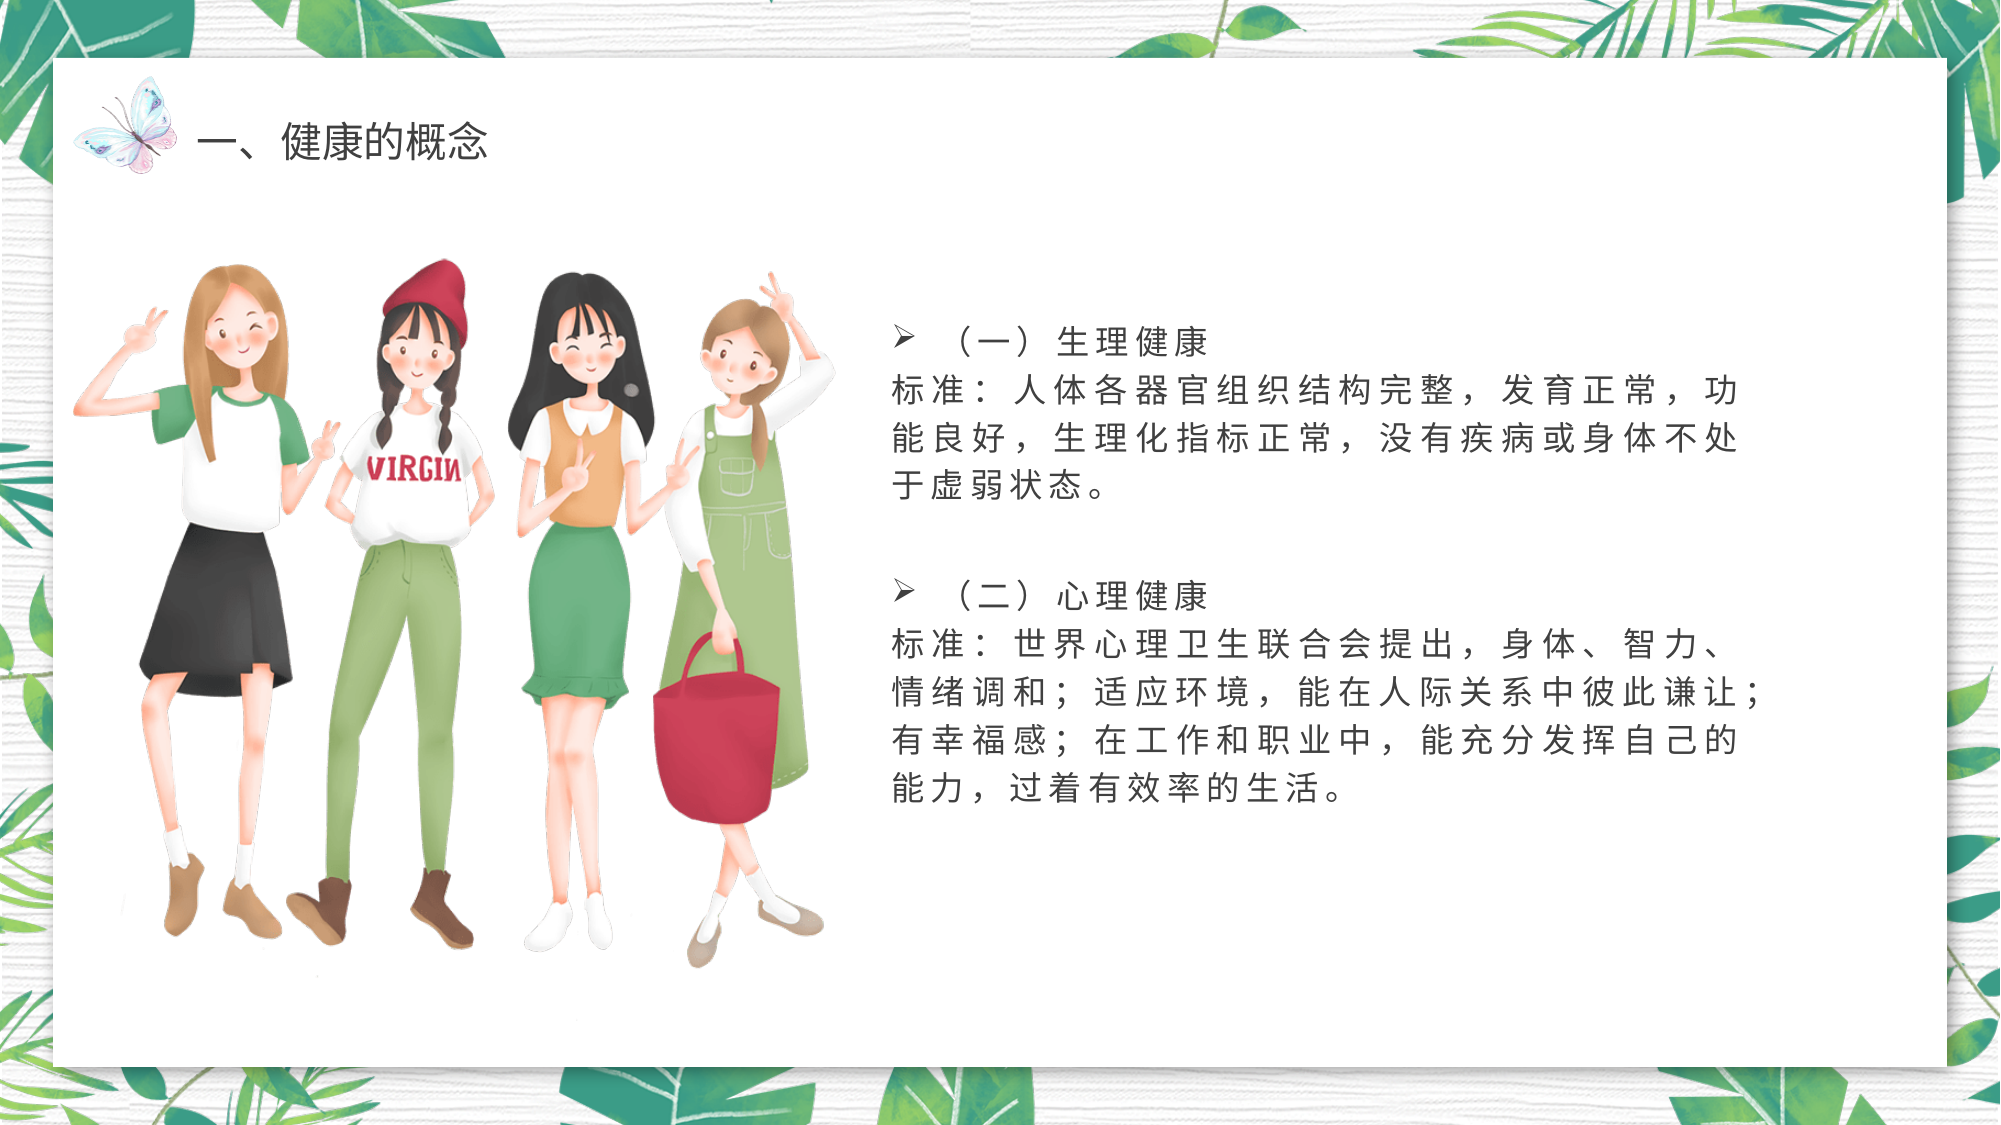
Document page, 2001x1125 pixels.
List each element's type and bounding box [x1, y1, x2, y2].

picture [73, 76, 852, 1056]
text_box [0, 0, 2000, 1125]
